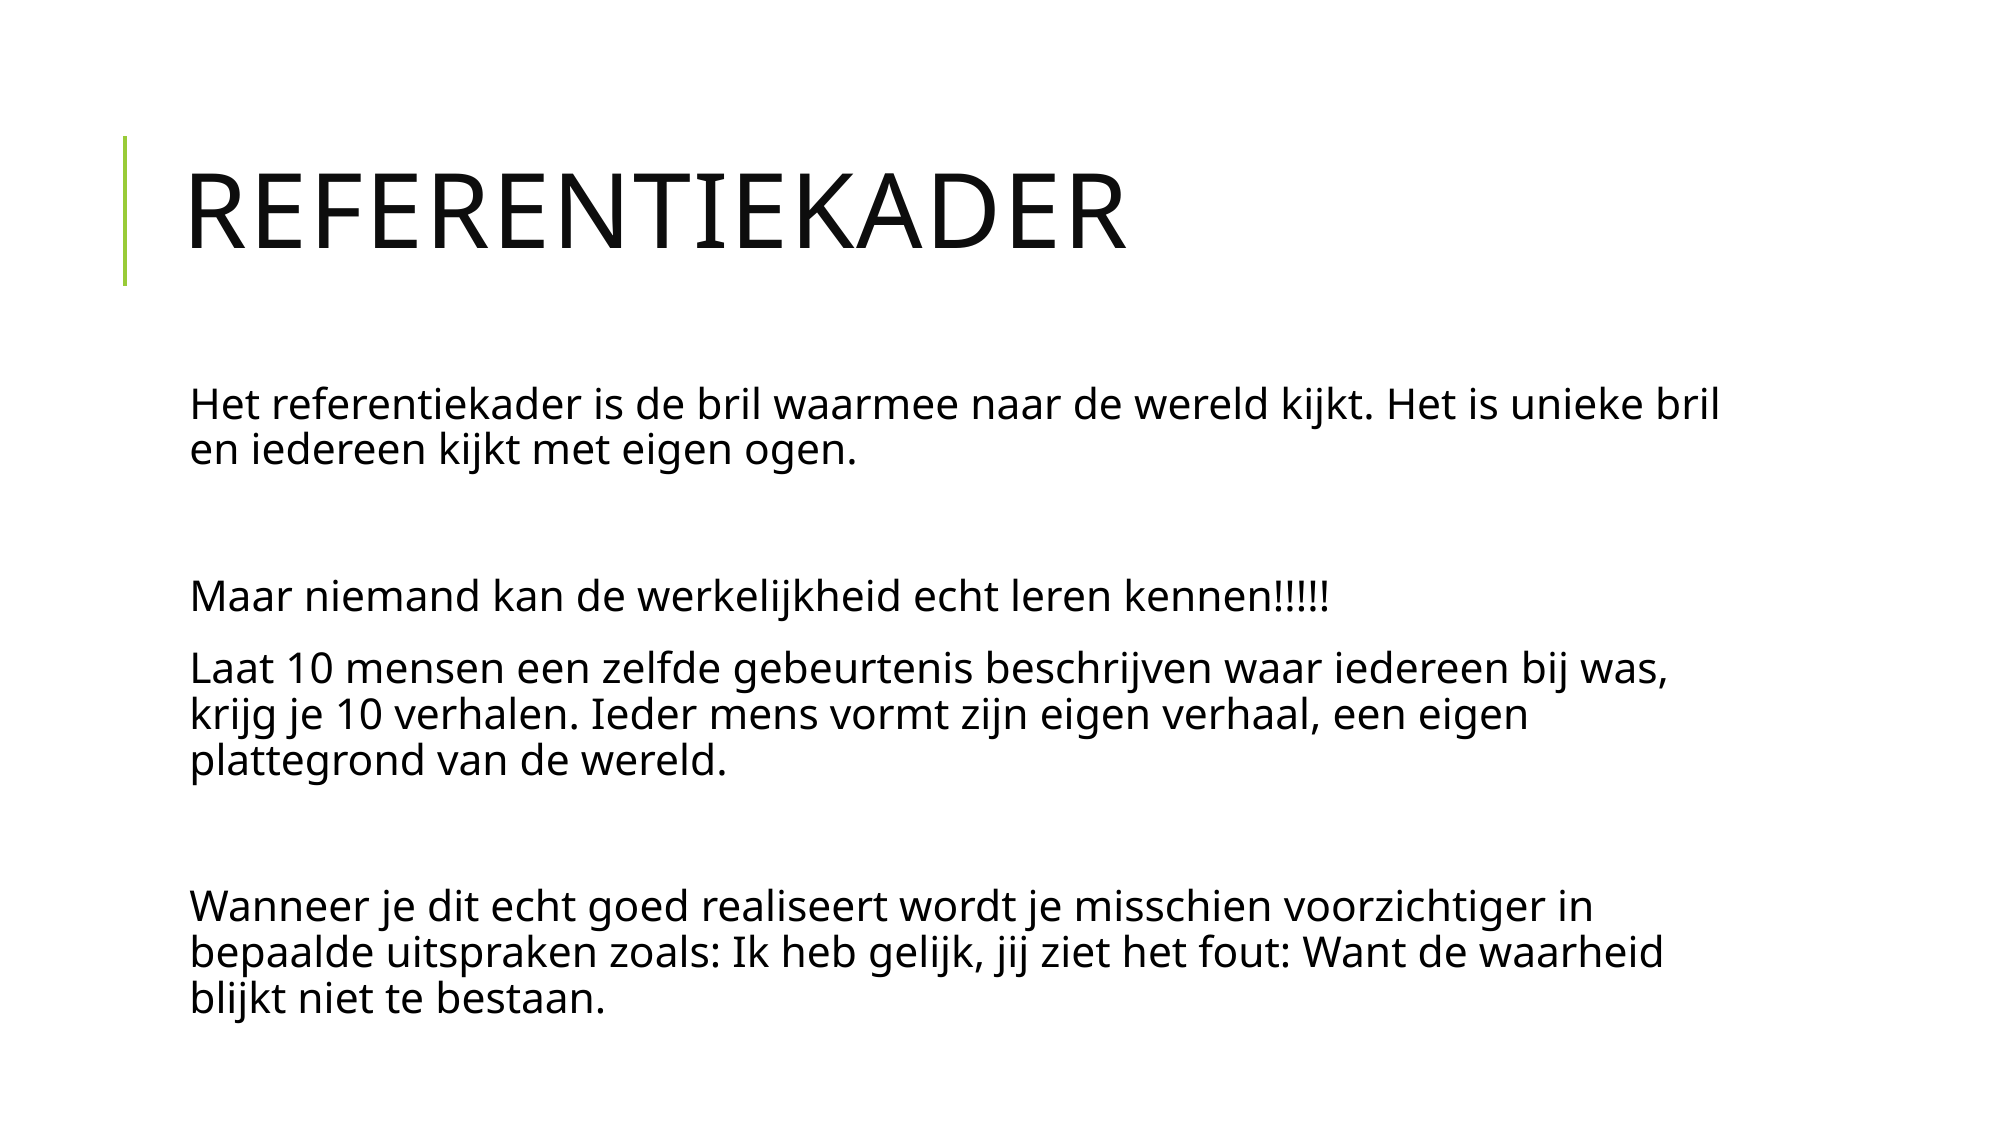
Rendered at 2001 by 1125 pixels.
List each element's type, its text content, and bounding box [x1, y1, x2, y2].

list Het referentiekader is de bril waarmee naar de wereld kijkt. Het is unieke bril en iedereen kijkt met eigen ogen. Maar niemand kan de werkelijkheid echt leren kennen!!!!! Laat 10 mensen een zelfde gebeurtenis beschrijven waar iedereen bij was, krijg je 10 verhalen. Ieder mens vormt zijn eigen verhaal, een eigen plattegrond van de wereld. Wanneer je dit echt goed realiseert wordt je misschien voorzichtiger in bepaalde uitspraken zoals: Ik heb gelijk, jij ziet het fout: Want de waarheid blijkt niet te bestaan. [168, 375, 1763, 1035]
title referentiekader [168, 96, 1763, 342]
